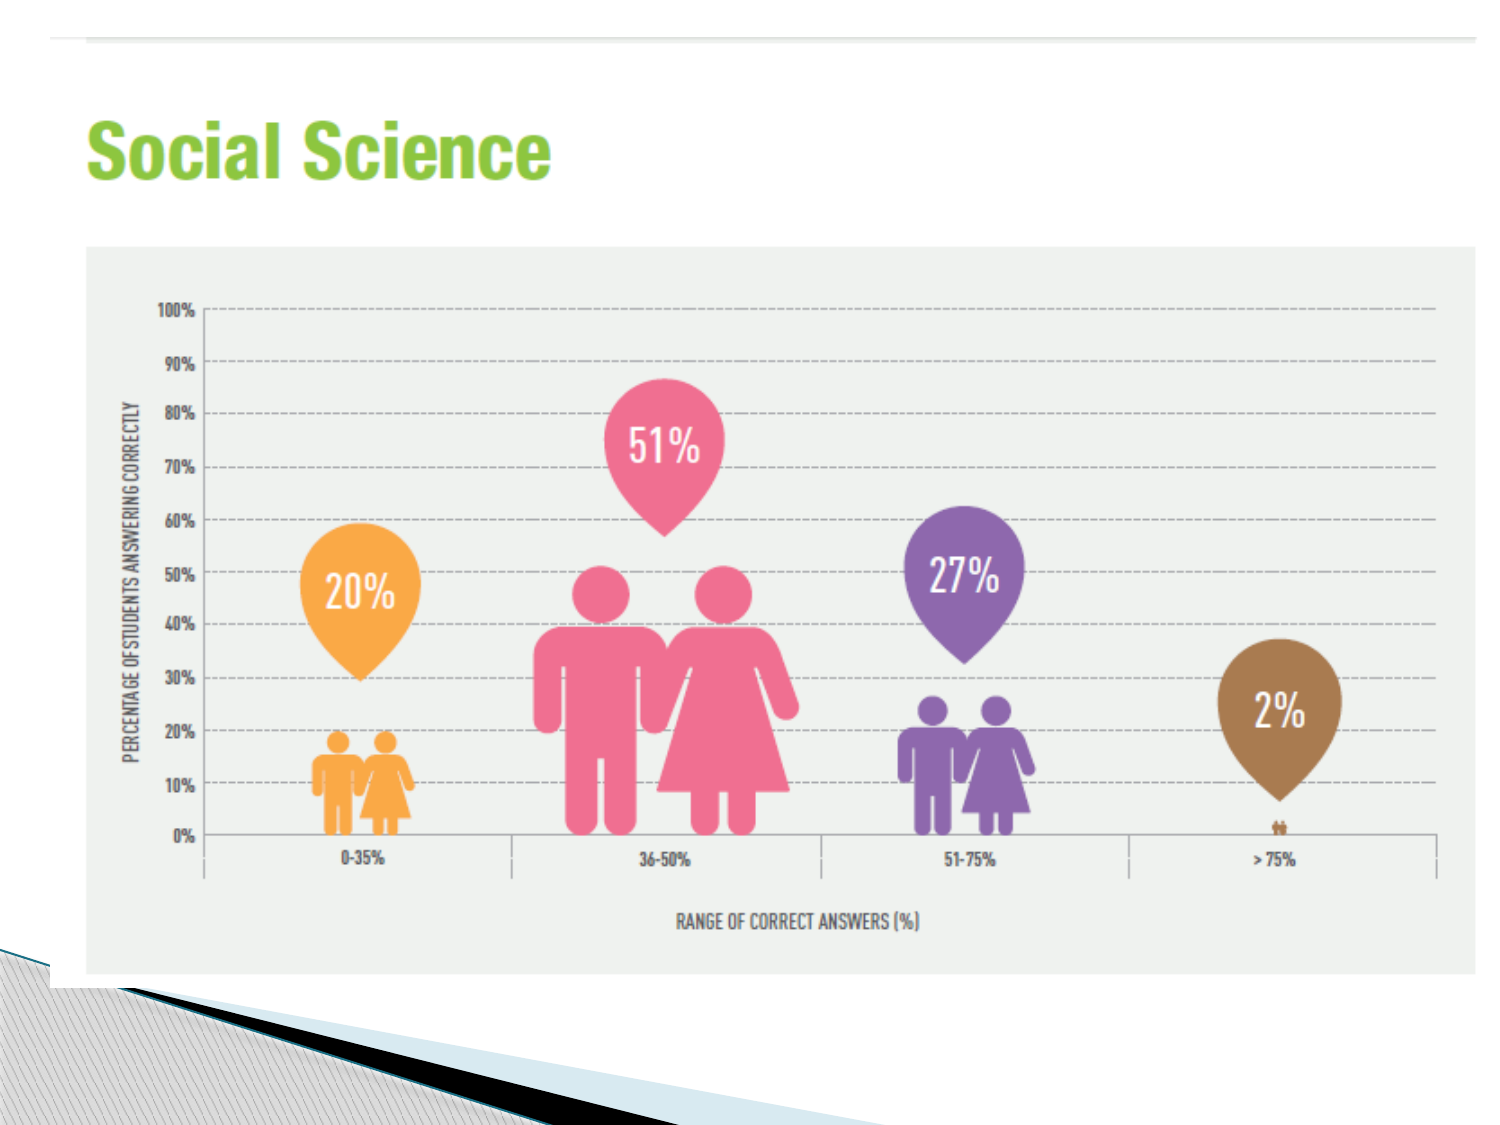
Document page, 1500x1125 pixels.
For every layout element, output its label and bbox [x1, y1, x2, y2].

picture [49, 37, 1478, 988]
